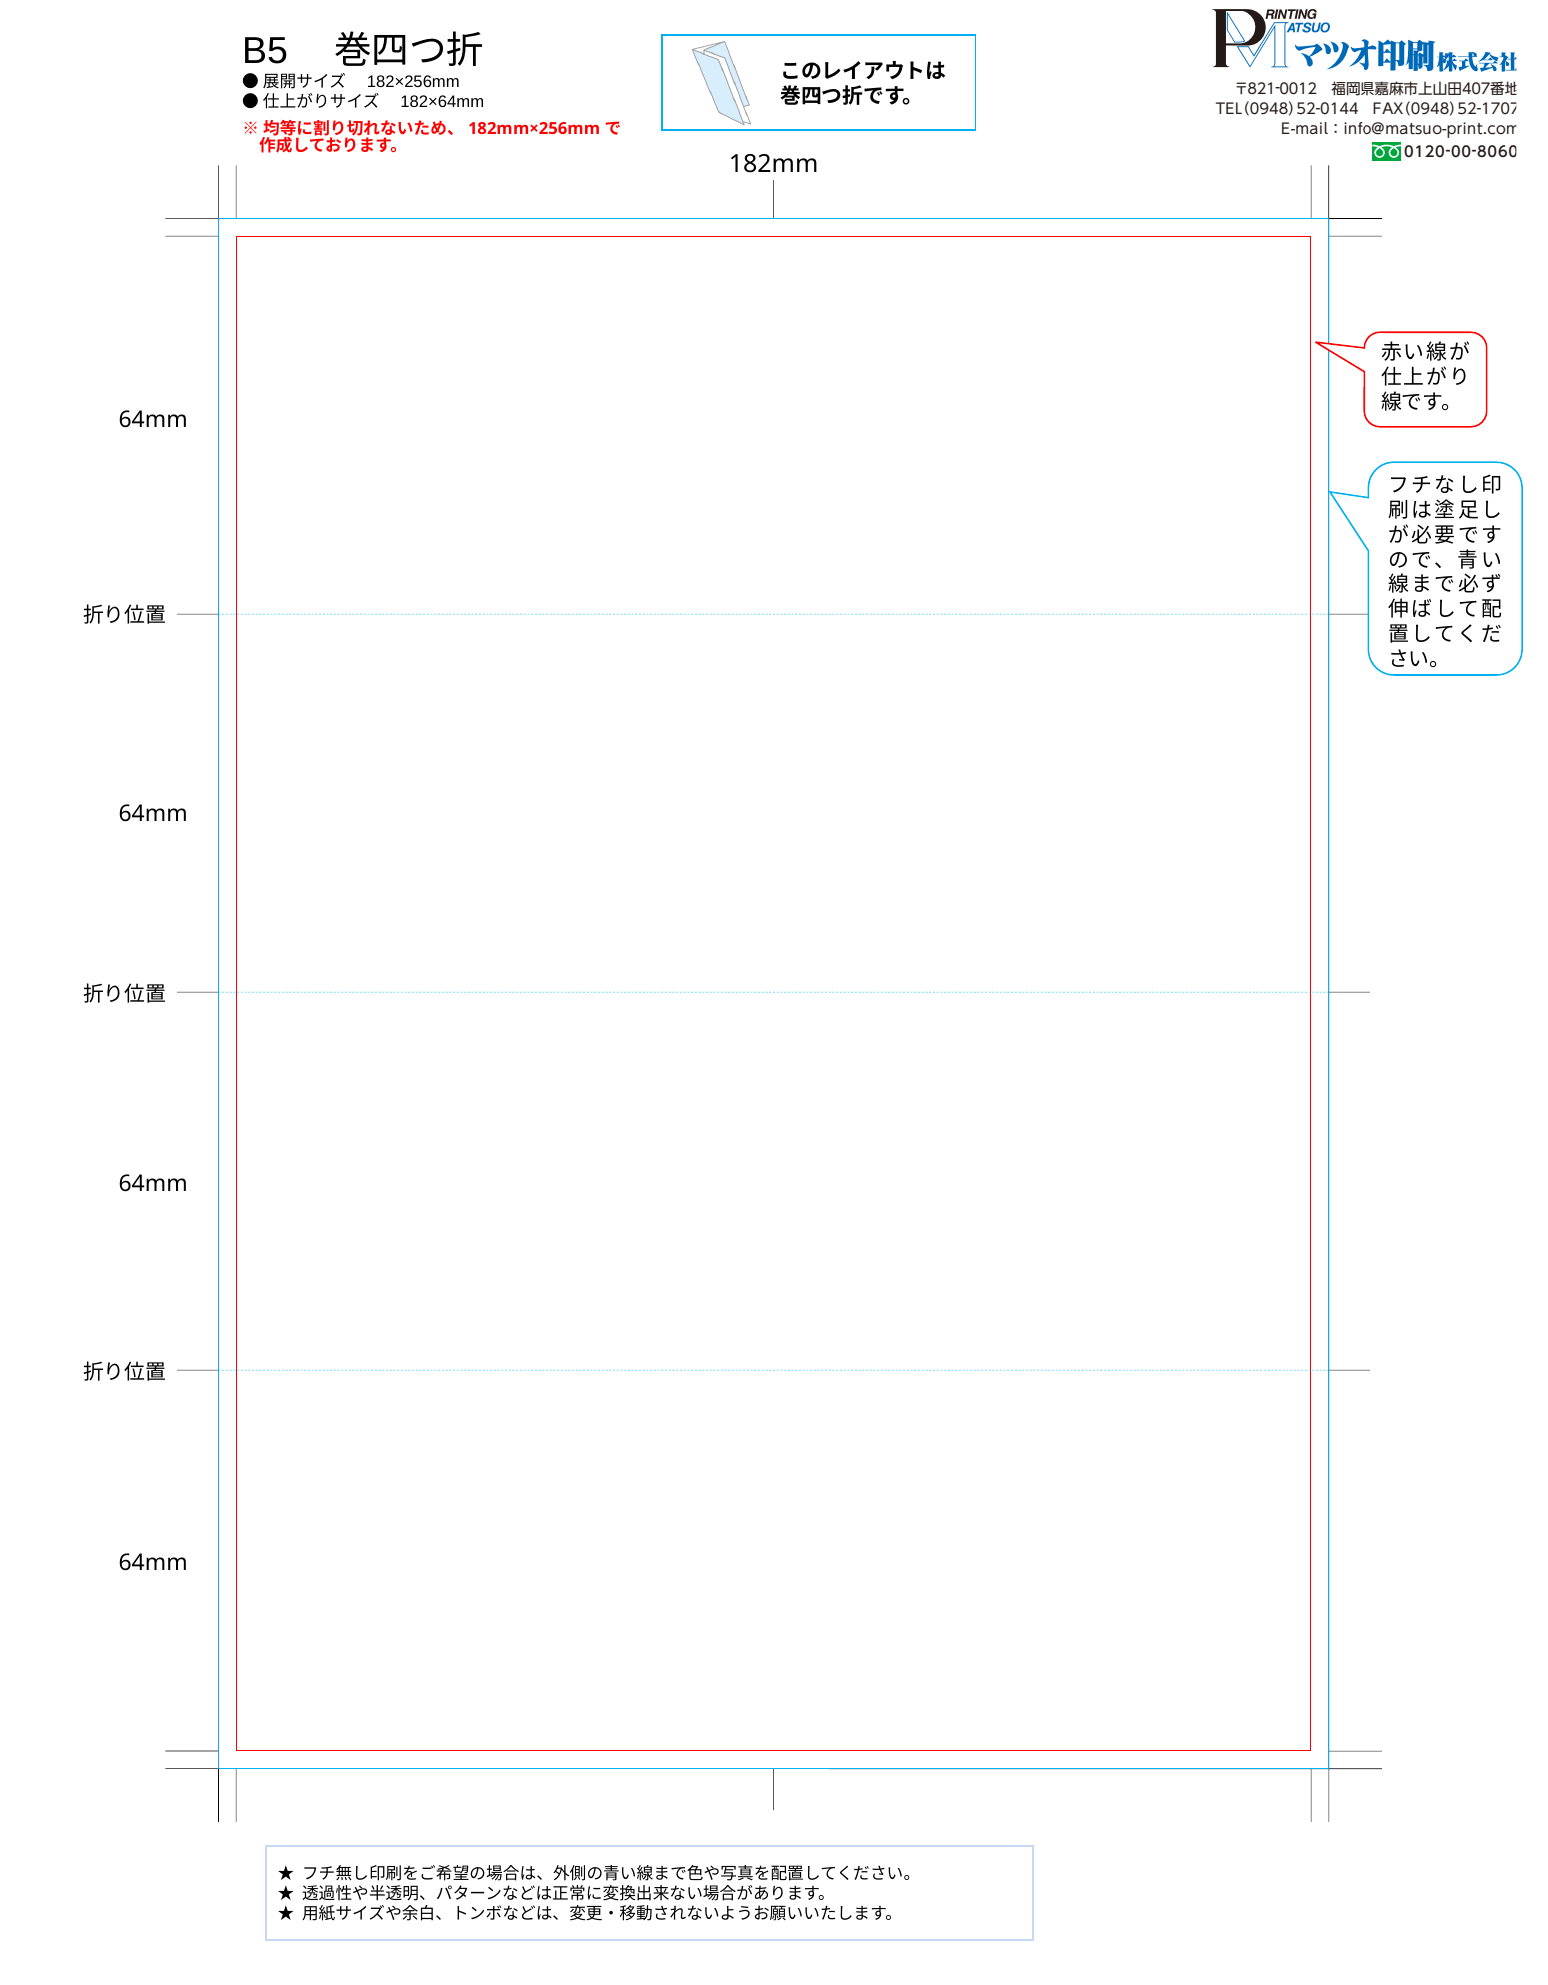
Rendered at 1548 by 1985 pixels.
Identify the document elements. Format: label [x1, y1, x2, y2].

picture [686, 39, 759, 127]
